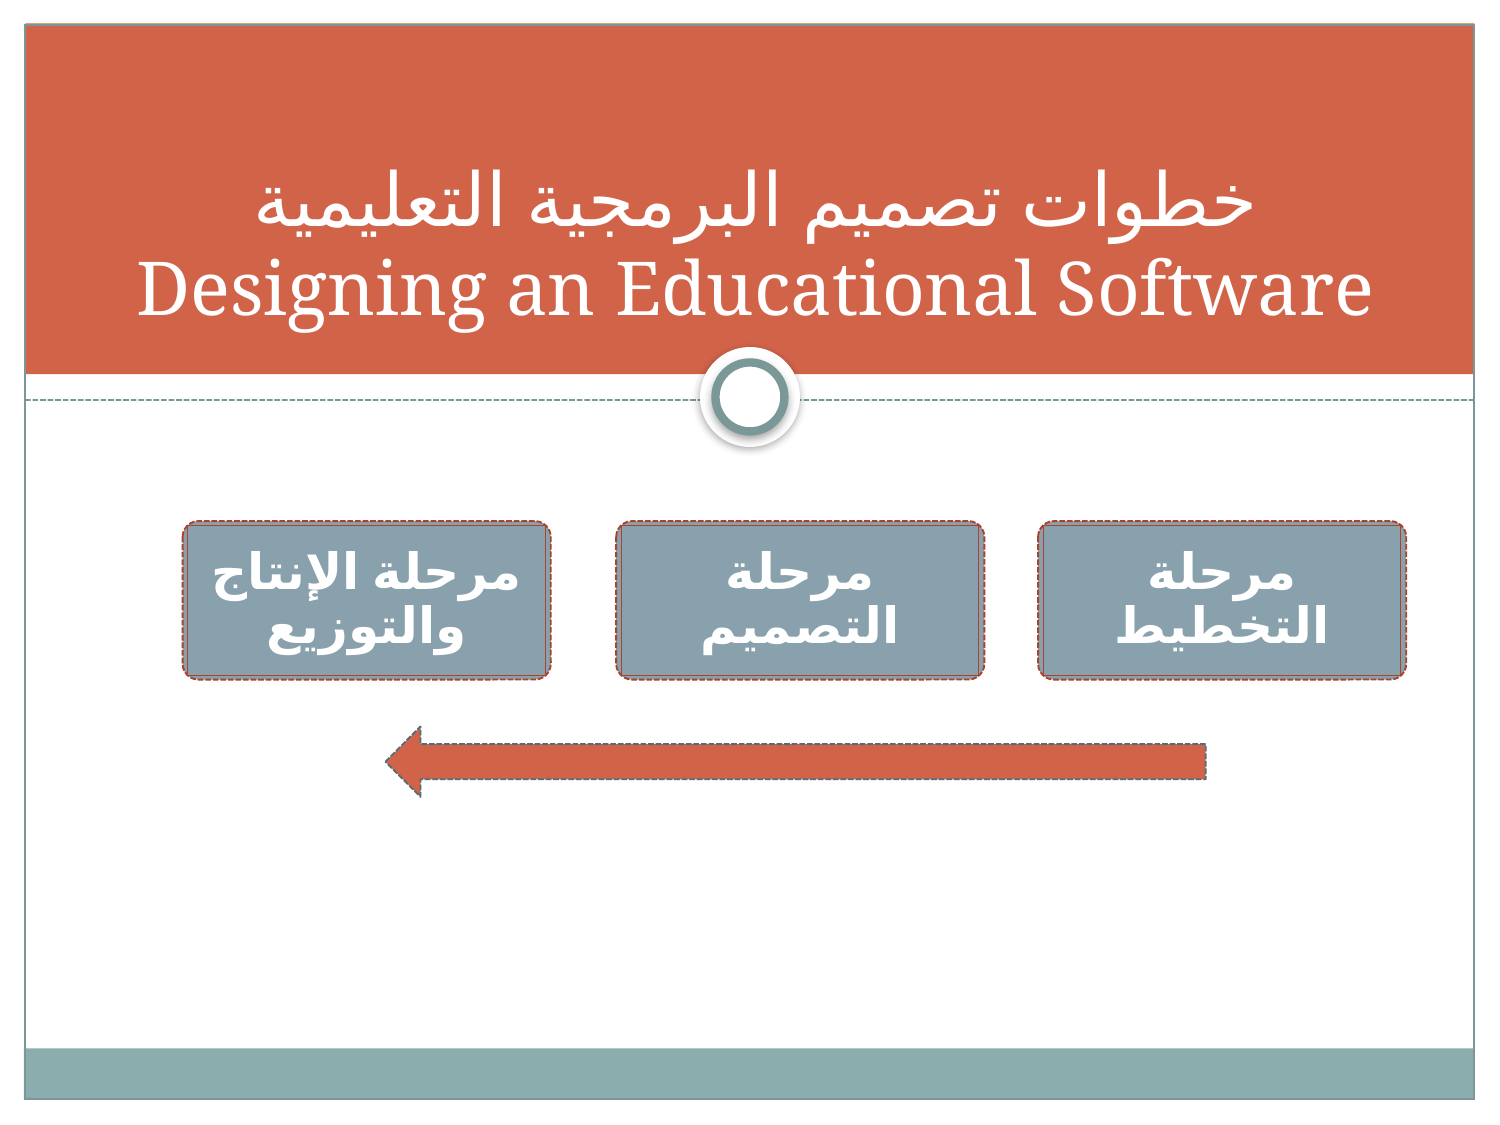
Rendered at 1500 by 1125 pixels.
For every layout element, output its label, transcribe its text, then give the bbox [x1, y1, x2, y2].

title خطوات تصميم البرمجية التعليمية Designing an Educational Software [118, 87, 1394, 338]
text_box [1037, 520, 1407, 680]
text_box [615, 520, 985, 680]
text_box [384, 725, 1207, 798]
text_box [182, 520, 552, 680]
